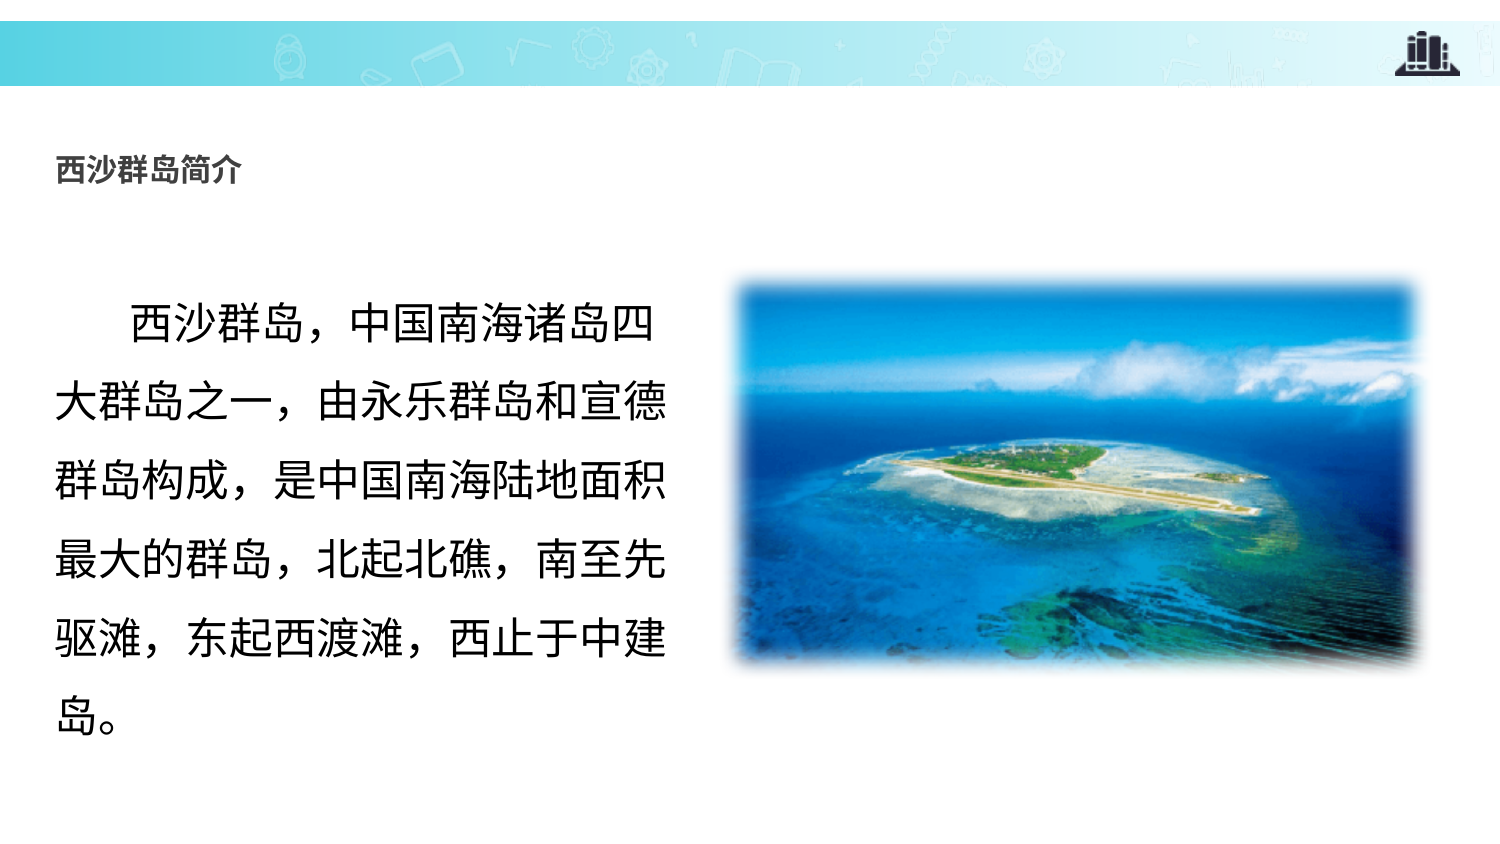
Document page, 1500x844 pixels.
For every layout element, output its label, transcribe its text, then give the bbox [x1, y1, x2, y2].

text_box 西沙群岛简介 [44, 144, 255, 193]
text_box [0, 21, 276, 86]
picture [718, 264, 1434, 680]
text_box 西沙群岛，中国南海诸岛四大群岛之一，由永乐群岛和宣德群岛构成，是中国南海陆地面积最大的群岛，北起北礁，南至先驱滩，东起西渡滩，西止于中建岛。 [43, 263, 697, 748]
picture [274, 23, 1500, 88]
